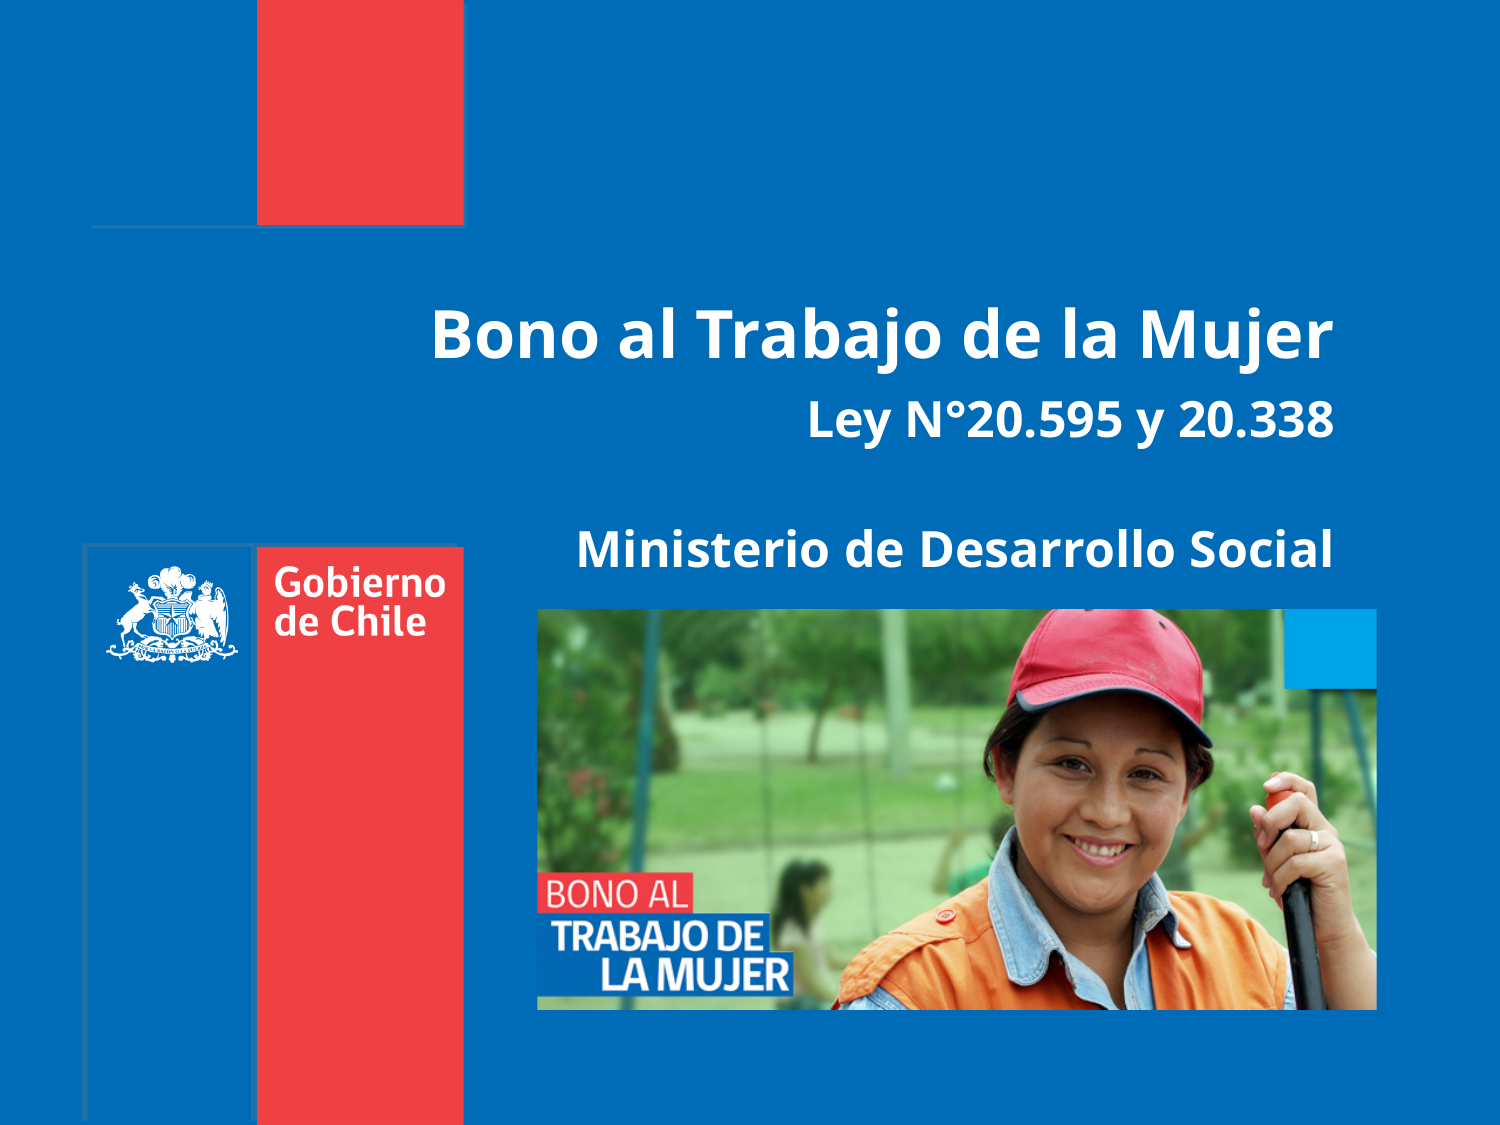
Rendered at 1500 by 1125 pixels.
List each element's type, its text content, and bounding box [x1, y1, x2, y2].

picture [537, 609, 1377, 1010]
title Bono al Trabajo de la Mujer Ley N°20.595 y 20.338 [75, 283, 1350, 438]
subtitle Ministerio de Desarrollo Social [194, 509, 1350, 610]
picture [106, 566, 238, 663]
picture [275, 610, 445, 636]
